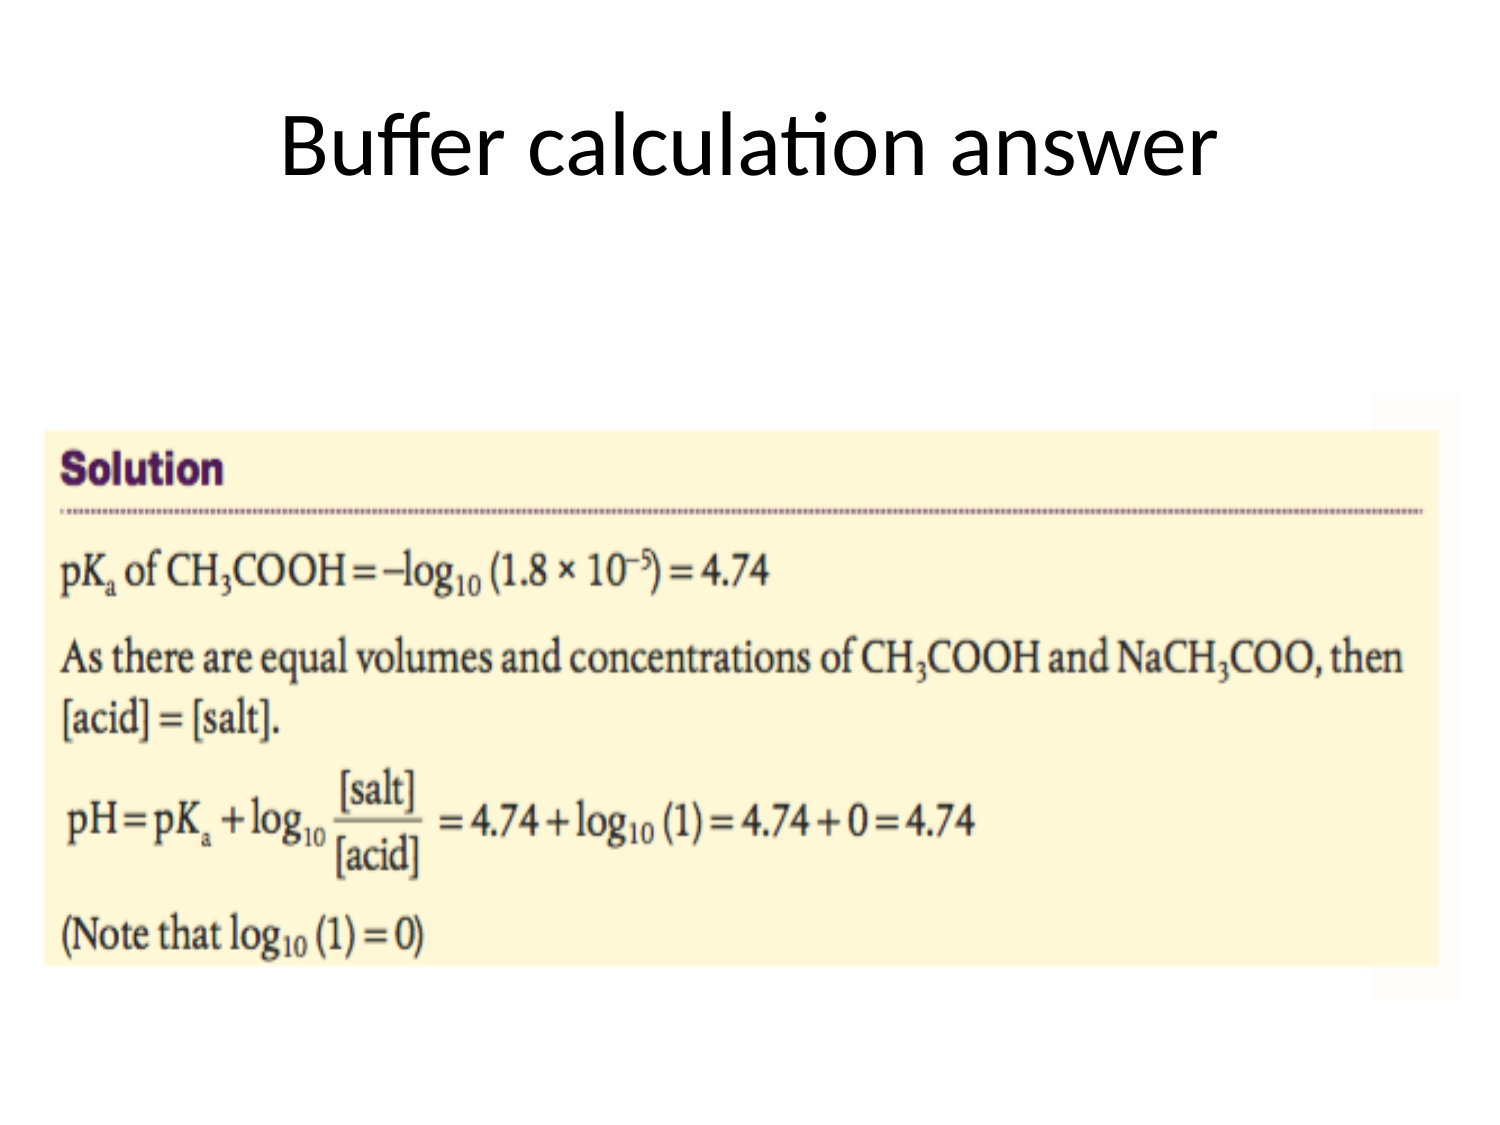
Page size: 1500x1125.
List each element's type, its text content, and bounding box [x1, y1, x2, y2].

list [0, 394, 1461, 1001]
title Buffer calculation answer [75, 45, 1425, 233]
